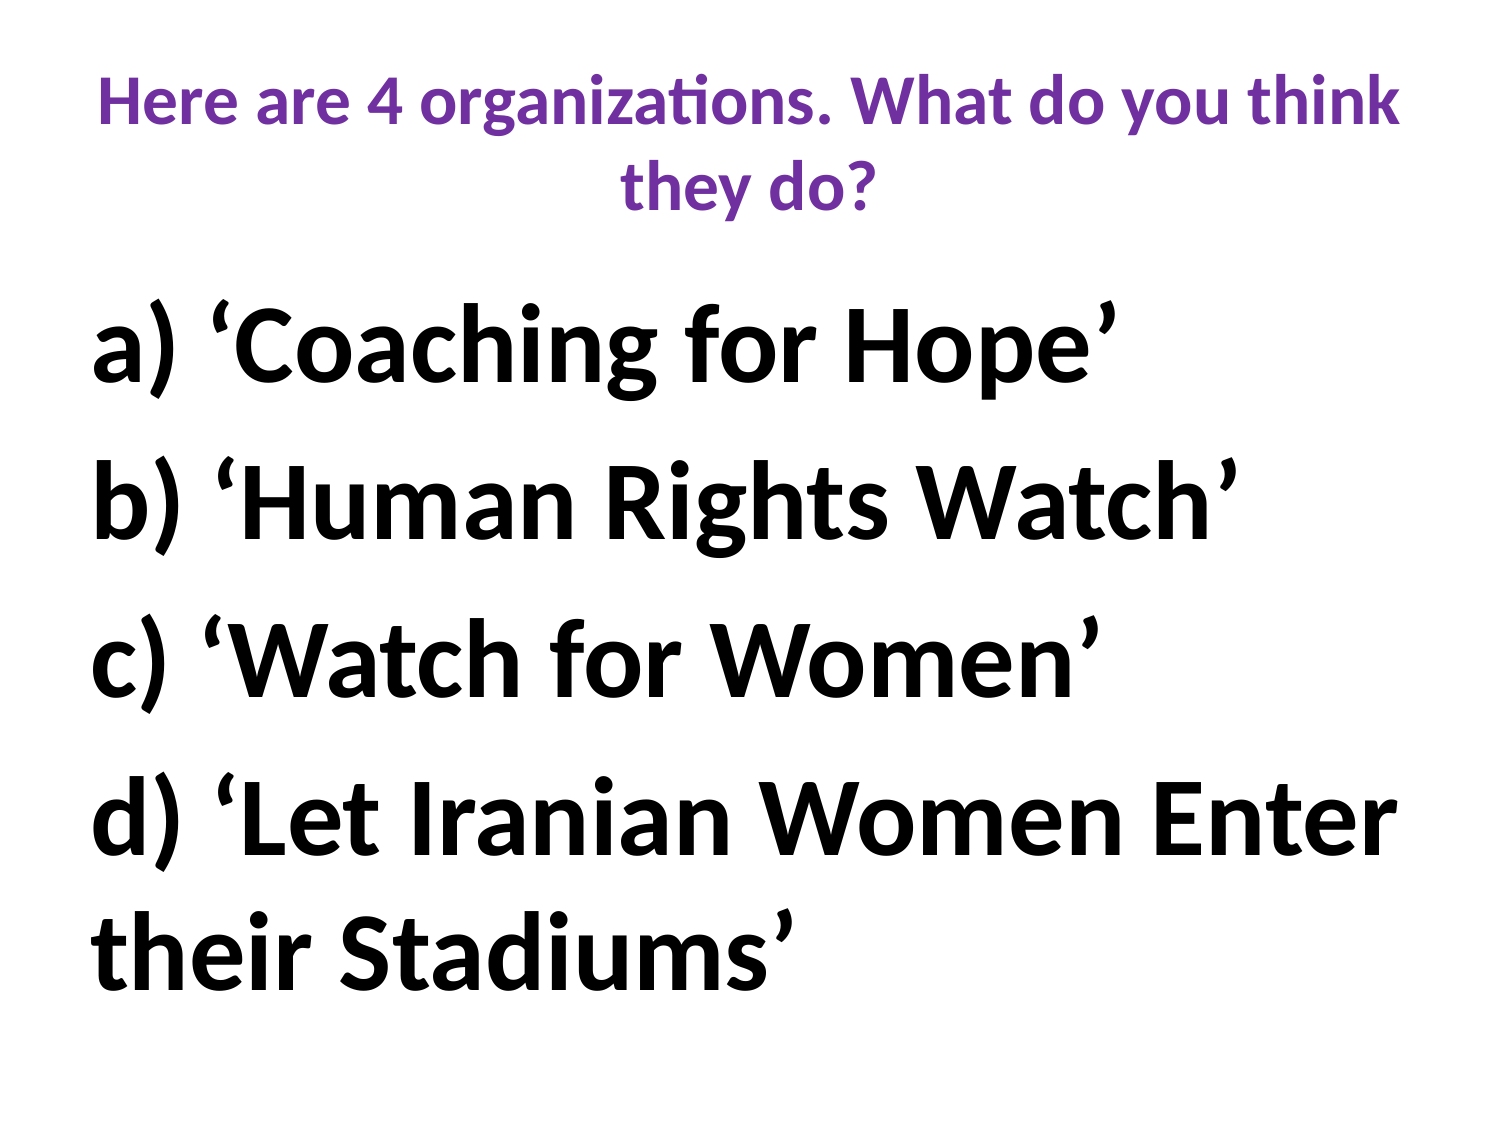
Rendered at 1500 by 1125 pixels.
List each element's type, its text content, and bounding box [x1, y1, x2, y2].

title Here are 4 organizations. What do you think they do? [75, 45, 1425, 233]
list a) ‘Coaching for Hope’ b) ‘Human Rights Watch’ c) ‘Watch for Women’ d) ‘Let Iranian Women Enter their Stadiums’ [75, 262, 1447, 1083]
